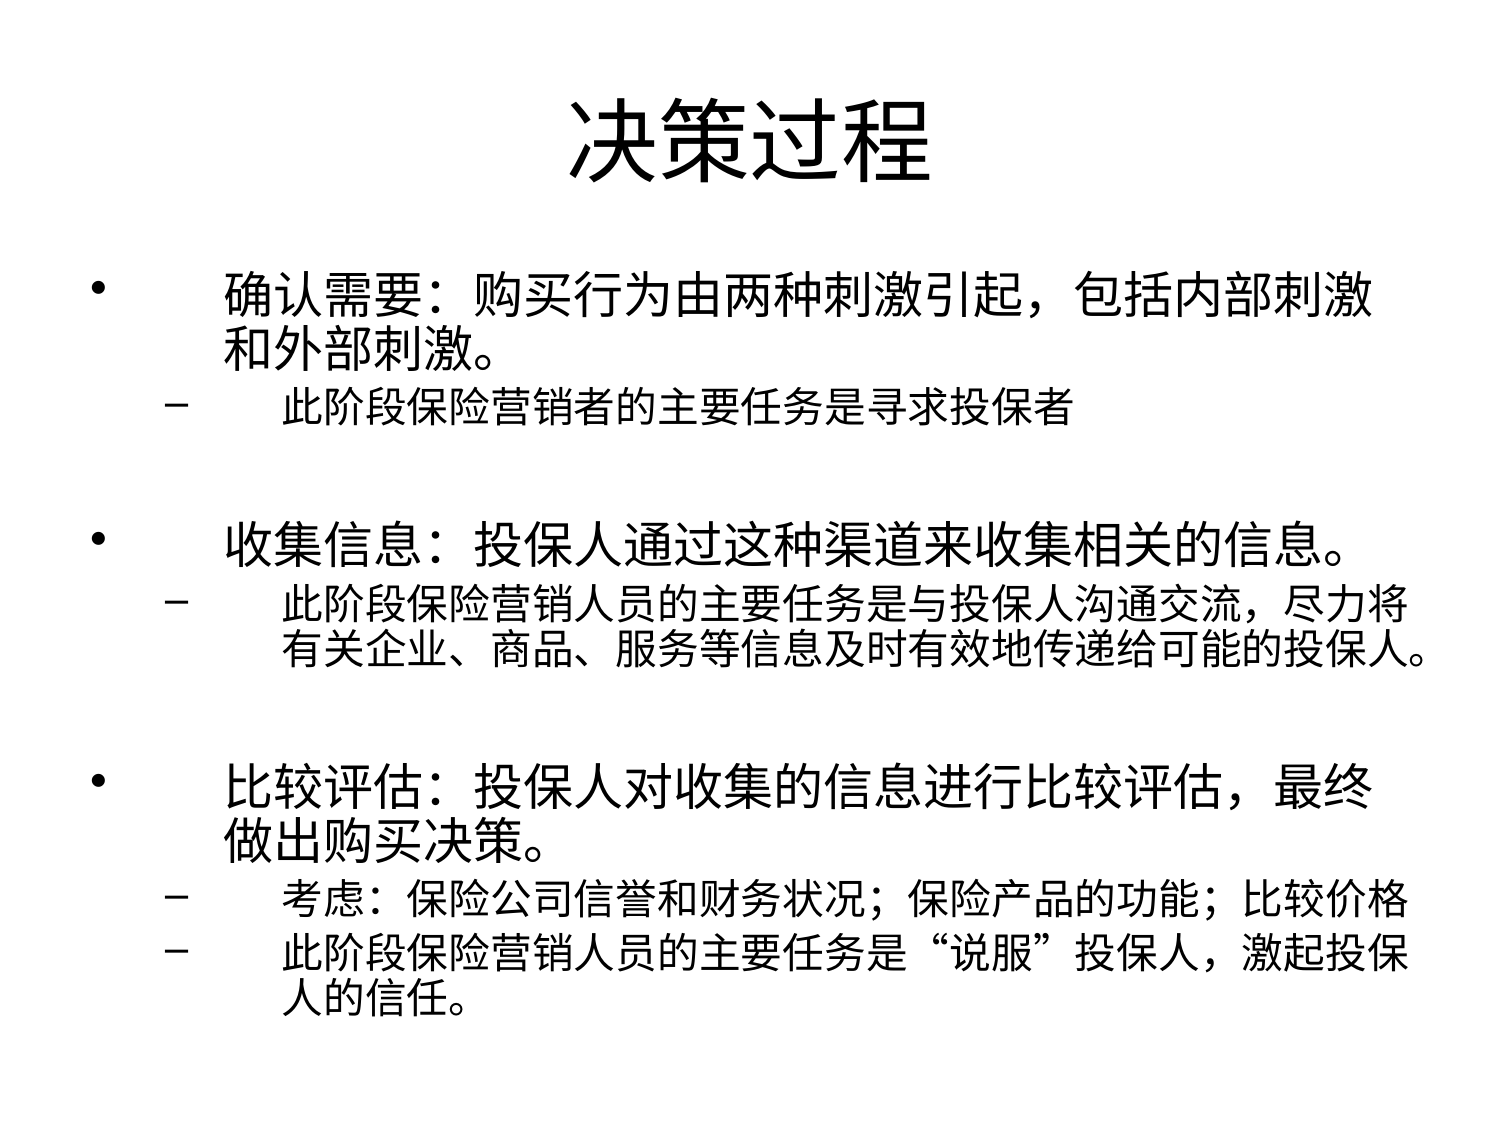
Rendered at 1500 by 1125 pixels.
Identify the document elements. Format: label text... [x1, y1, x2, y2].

list 确认需要：购买行为由两种刺激引起，包括内部刺激和外部刺激。 此阶段保险营销者的主要任务是寻求投保者 收集信息：投保人通过这种渠道来收集相关的信息。 此阶段保险营销人员的主要任务是与投保人沟通交流，尽力将有关企业、商品、服务等信息及时有效地传递给可能的投保人。 比较评估：投保人对收集的信息进行比较评估，最终做出购买决策。 考虑：保险公司信誉和财务状况；保险产品的功能；比较价格 此阶段保险营销人员的主要任务是“说服”投保人，激起投保人的信任。 [75, 262, 1425, 1005]
title 决策过程 [75, 45, 1425, 233]
